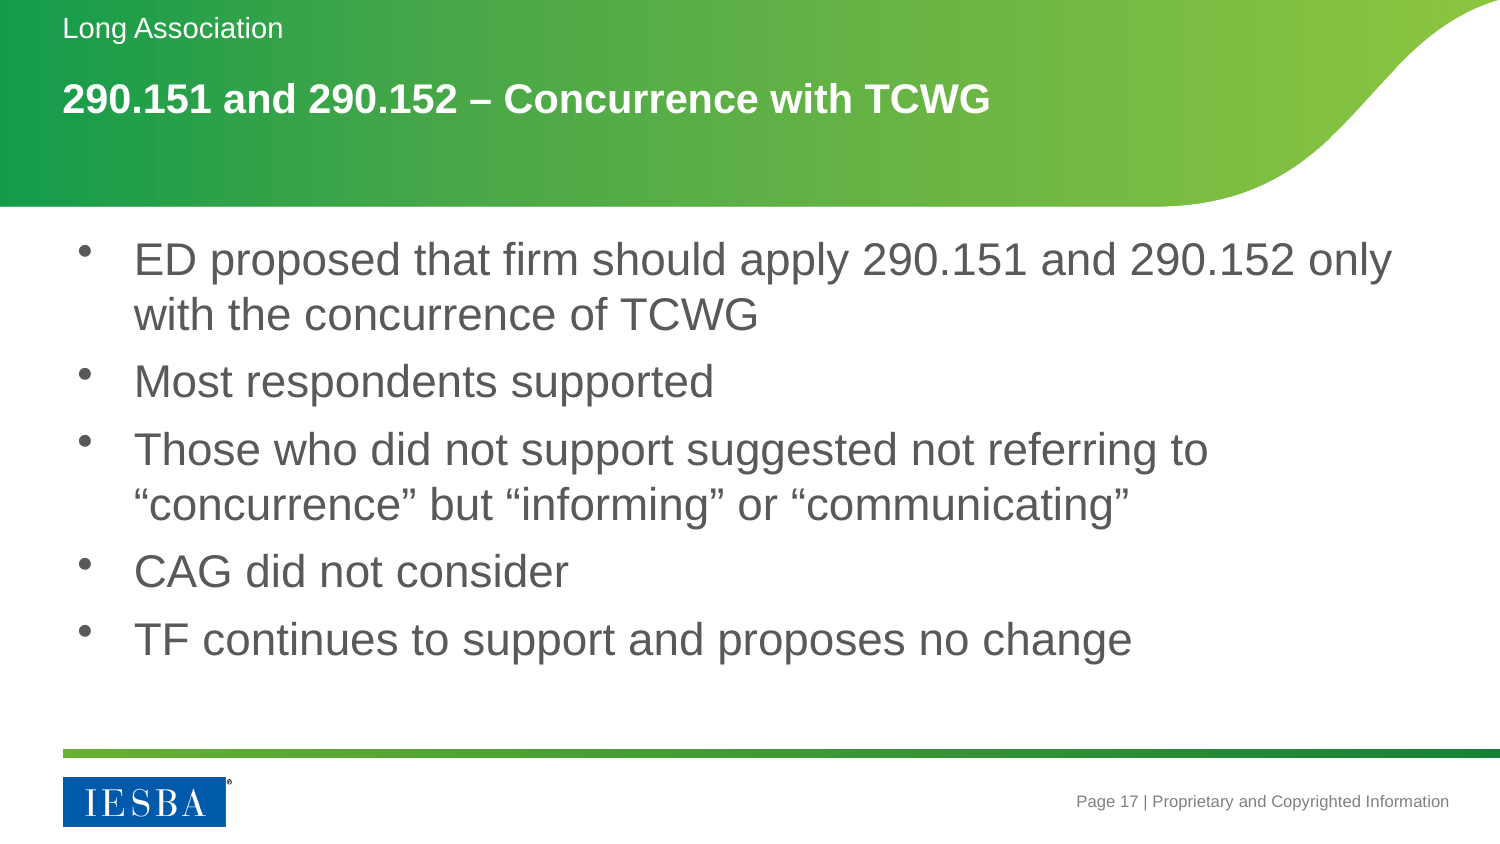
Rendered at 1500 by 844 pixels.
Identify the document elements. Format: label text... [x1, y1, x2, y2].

list ED proposed that firm should apply 290.151 and 290.152 only with the concurrence of TCWG Most respondents supported Those who did not support suggested not referring to “concurrence” but “informing” or “communicating” CAG did not consider TF continues to support and proposes no change [62, 221, 1450, 694]
title 290.151 and 290.152 – Concurrence with TCWG [62, 71, 1300, 122]
picture [0, 0, 1500, 207]
picture [63, 777, 232, 827]
subtitle Long Association [62, 9, 500, 38]
